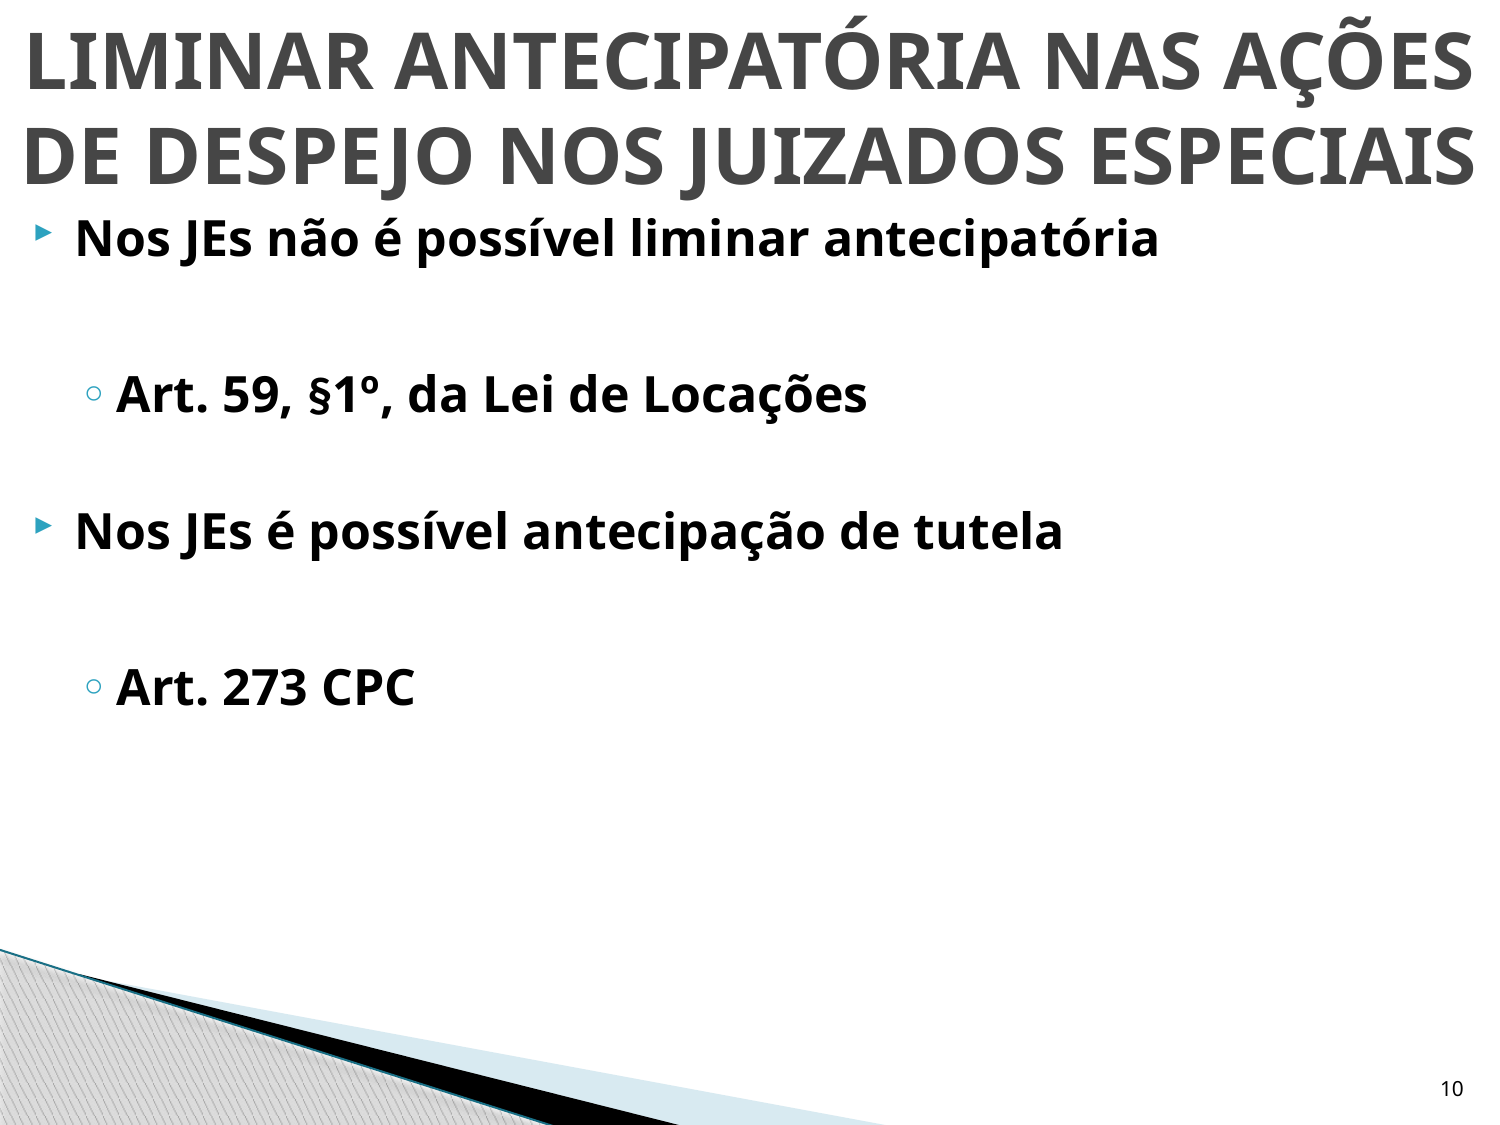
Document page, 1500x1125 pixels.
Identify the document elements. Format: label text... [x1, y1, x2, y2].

slide_number 10 [1418, 1051, 1479, 1112]
list Nos JEs não é possível liminar antecipatória Art. 59, §1º, da Lei de Locações Nos JEs é possível antecipação de tutela Art. 273 CPC [0, 211, 1477, 1125]
title LIMINAR ANTECIPATÓRIA NAS AÇÕES DE DESPEJO NOS JUIZADOS ESPECIAIS [0, 0, 1500, 211]
